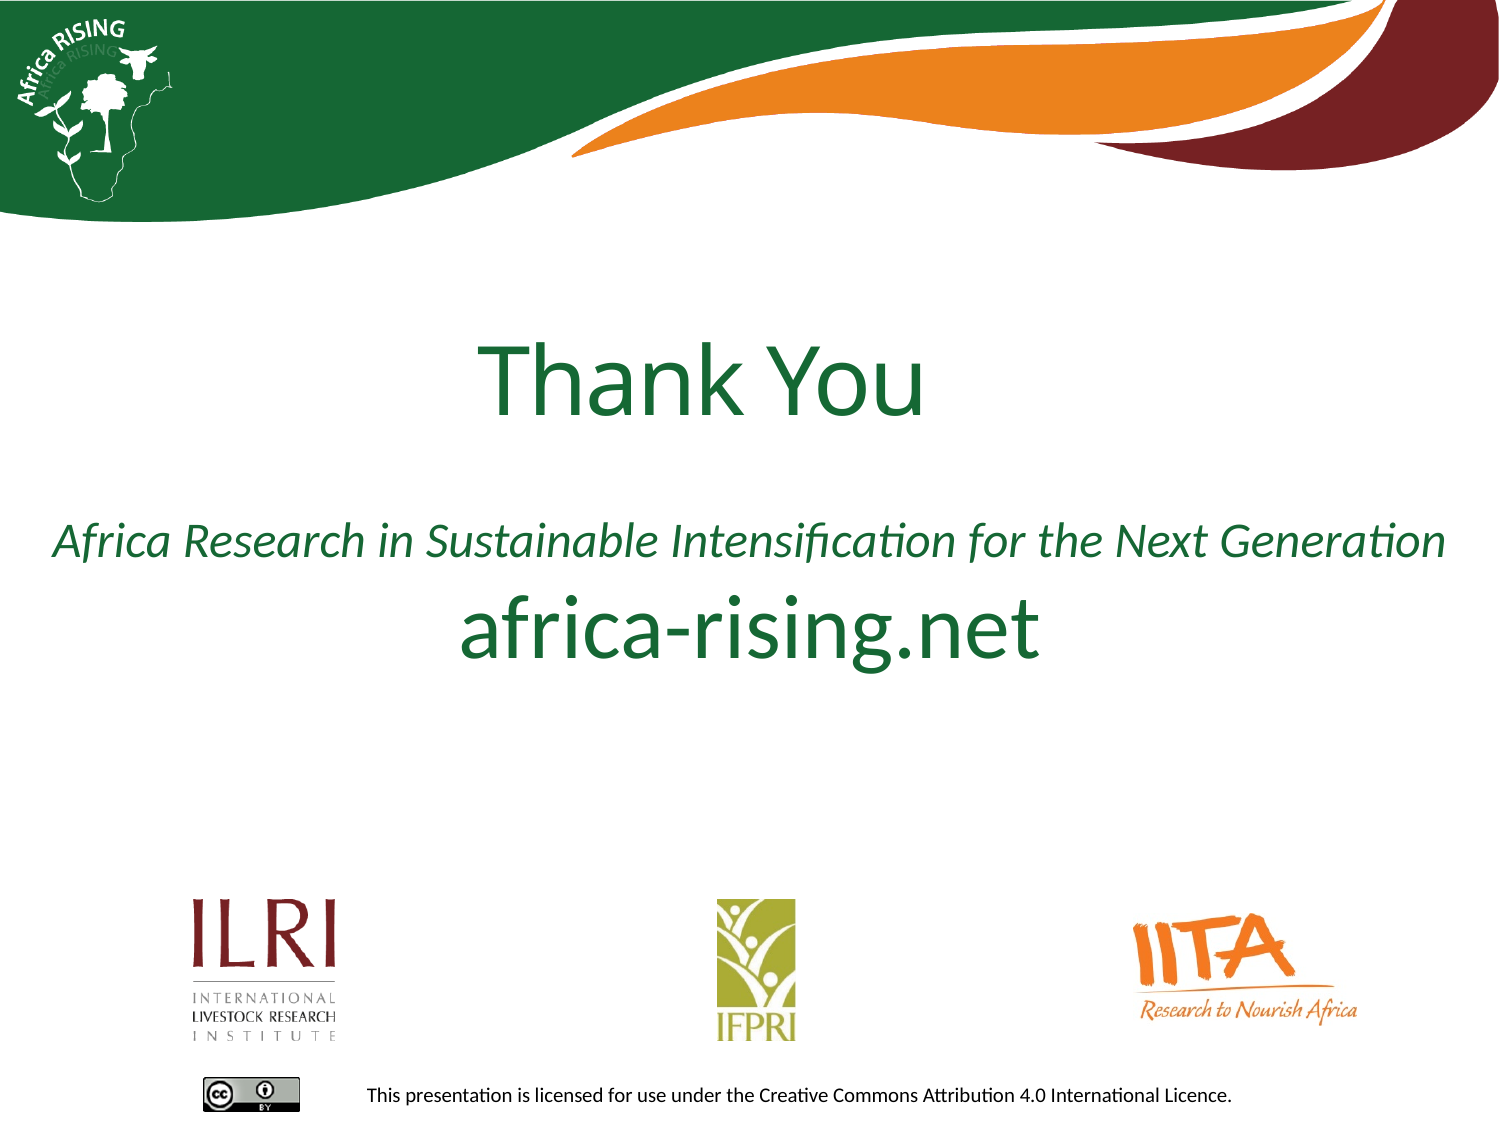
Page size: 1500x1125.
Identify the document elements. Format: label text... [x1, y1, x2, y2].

picture [203, 1077, 300, 1112]
picture [193, 899, 335, 1041]
picture [0, 0, 1499, 222]
text_box Thank You [78, 312, 1329, 500]
picture [1133, 913, 1357, 1026]
picture [717, 899, 796, 1041]
